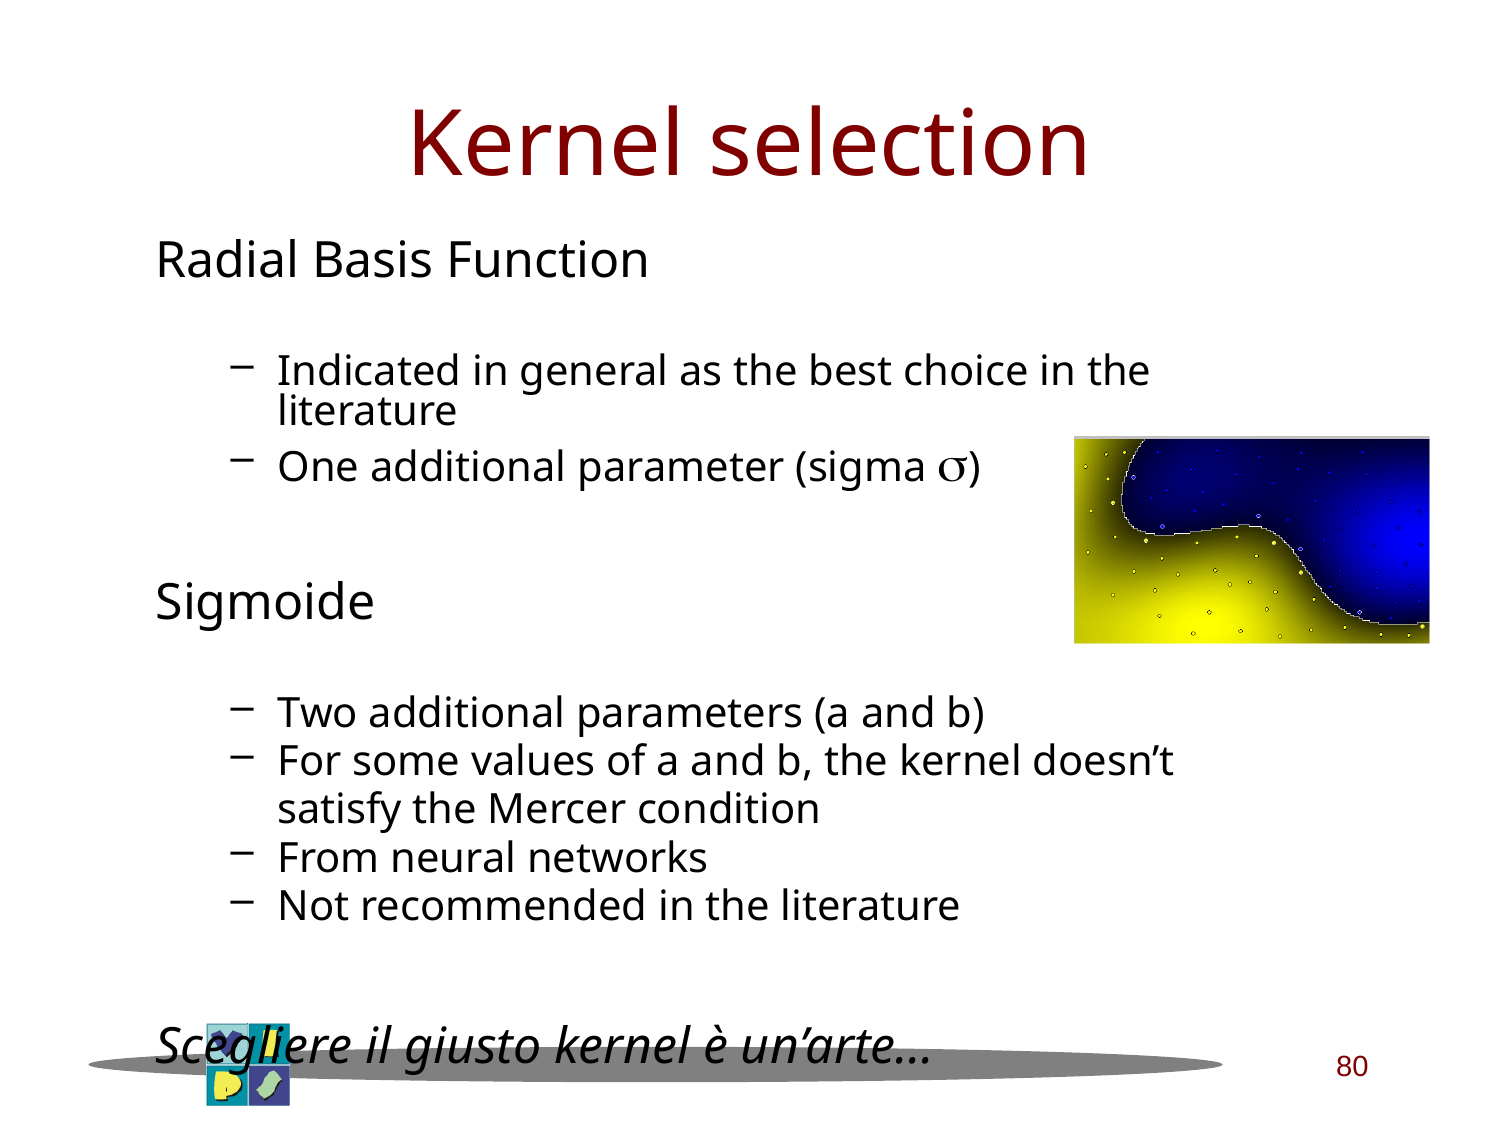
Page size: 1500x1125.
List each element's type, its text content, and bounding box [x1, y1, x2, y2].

slide_number 80 [1033, 1039, 1384, 1118]
list Radial Basis Function Indicated in general as the best choice in the literature One additional parameter (sigma ) Sigmoide Two additional parameters (a and b) For some values of a and b, the kernel doesn’t satisfy the Mercer condition From neural networks Not recommended in the literature Scegliere il giusto kernel è un’arte... [140, 231, 1315, 1083]
picture [1068, 433, 1434, 647]
picture [206, 1083, 290, 1106]
title Kernel selection [75, 45, 1425, 233]
